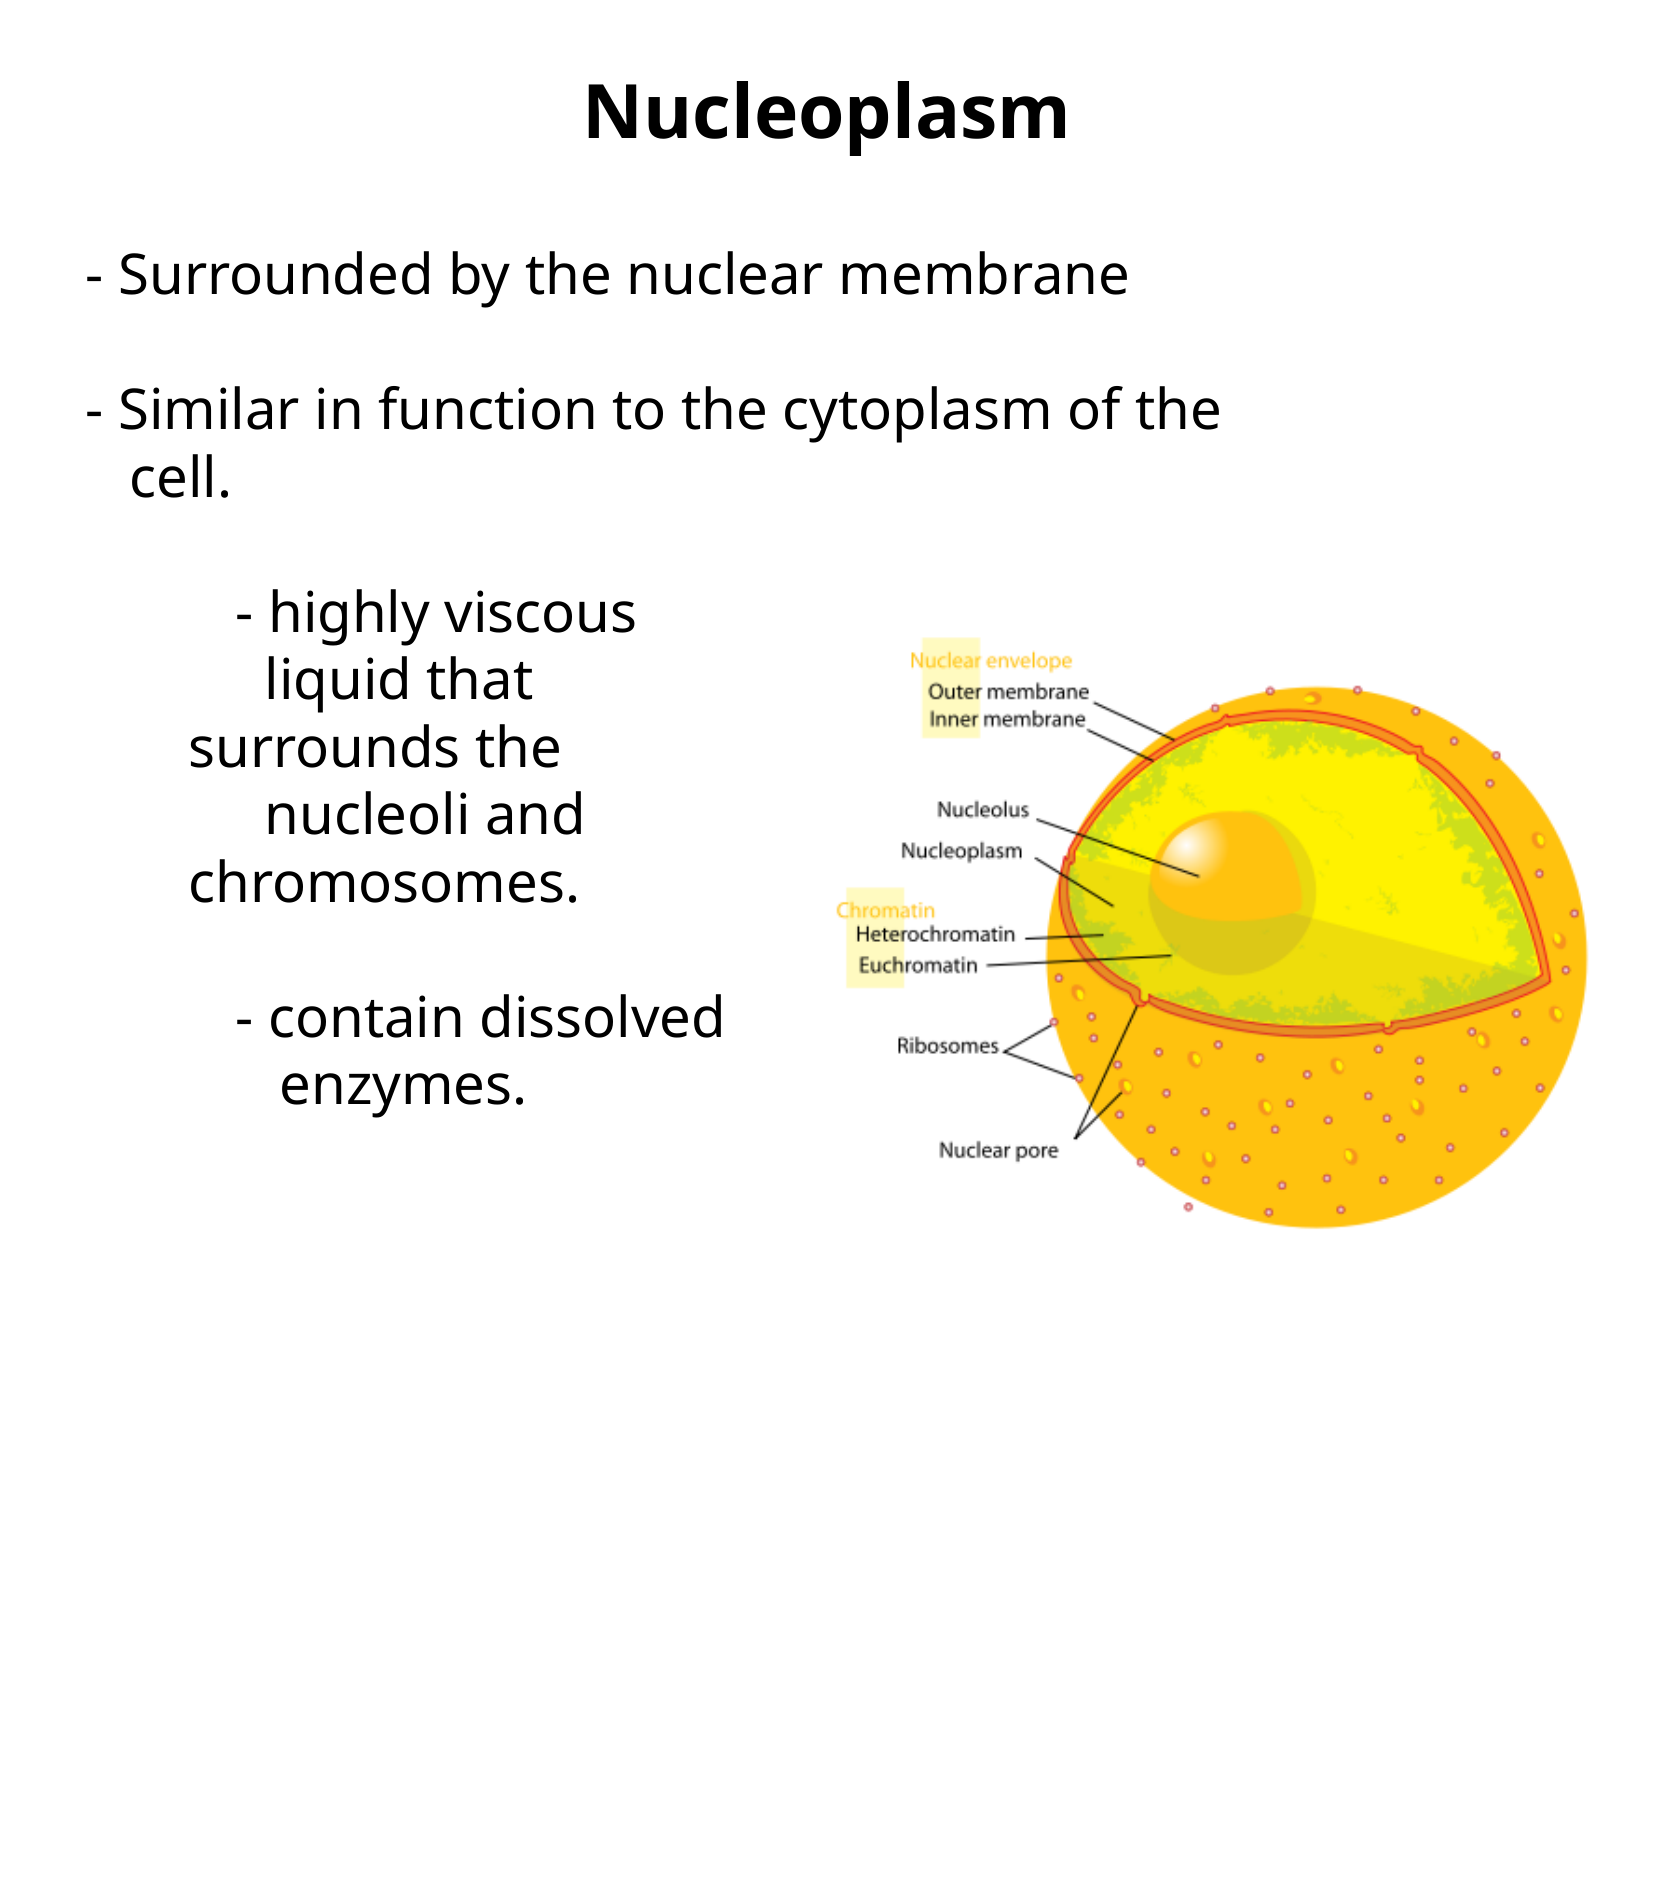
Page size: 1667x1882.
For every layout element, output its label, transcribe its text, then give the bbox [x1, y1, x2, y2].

picture [801, 595, 1664, 1300]
text_box - Surrounded by the nuclear membrane - Similar in function to the cytoplasm of the cell. - highly viscous liquid that surrounds the nucleoli and chromosomes. - contain dissolved enzymes. [70, 231, 1580, 1124]
text_box Nucleoplasm [133, 56, 1521, 161]
